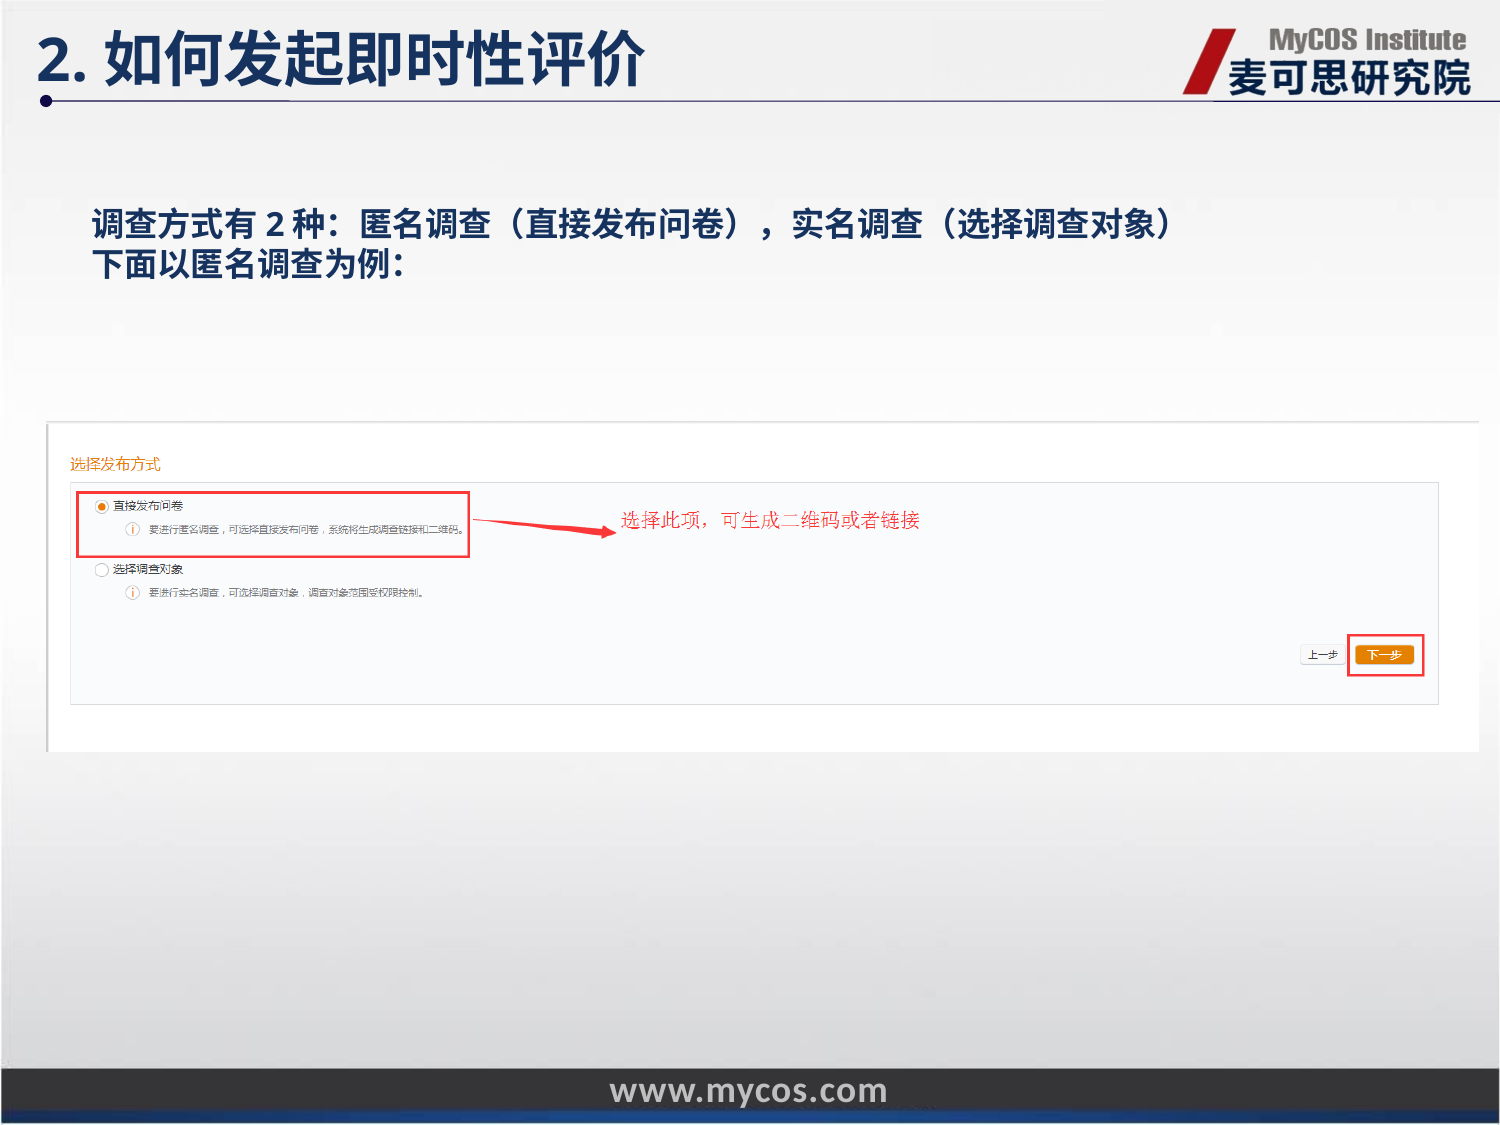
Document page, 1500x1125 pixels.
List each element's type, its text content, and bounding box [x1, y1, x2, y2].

text_box 调查方式有2种：匿名调查（直接发布问卷），实名调查（选择调查对象） 下面以匿名调查为例： [76, 196, 1309, 291]
picture [0, 0, 1500, 1125]
text_box 2.如何发起即时性评价 [36, 20, 1046, 94]
text_box [39, 94, 1500, 108]
